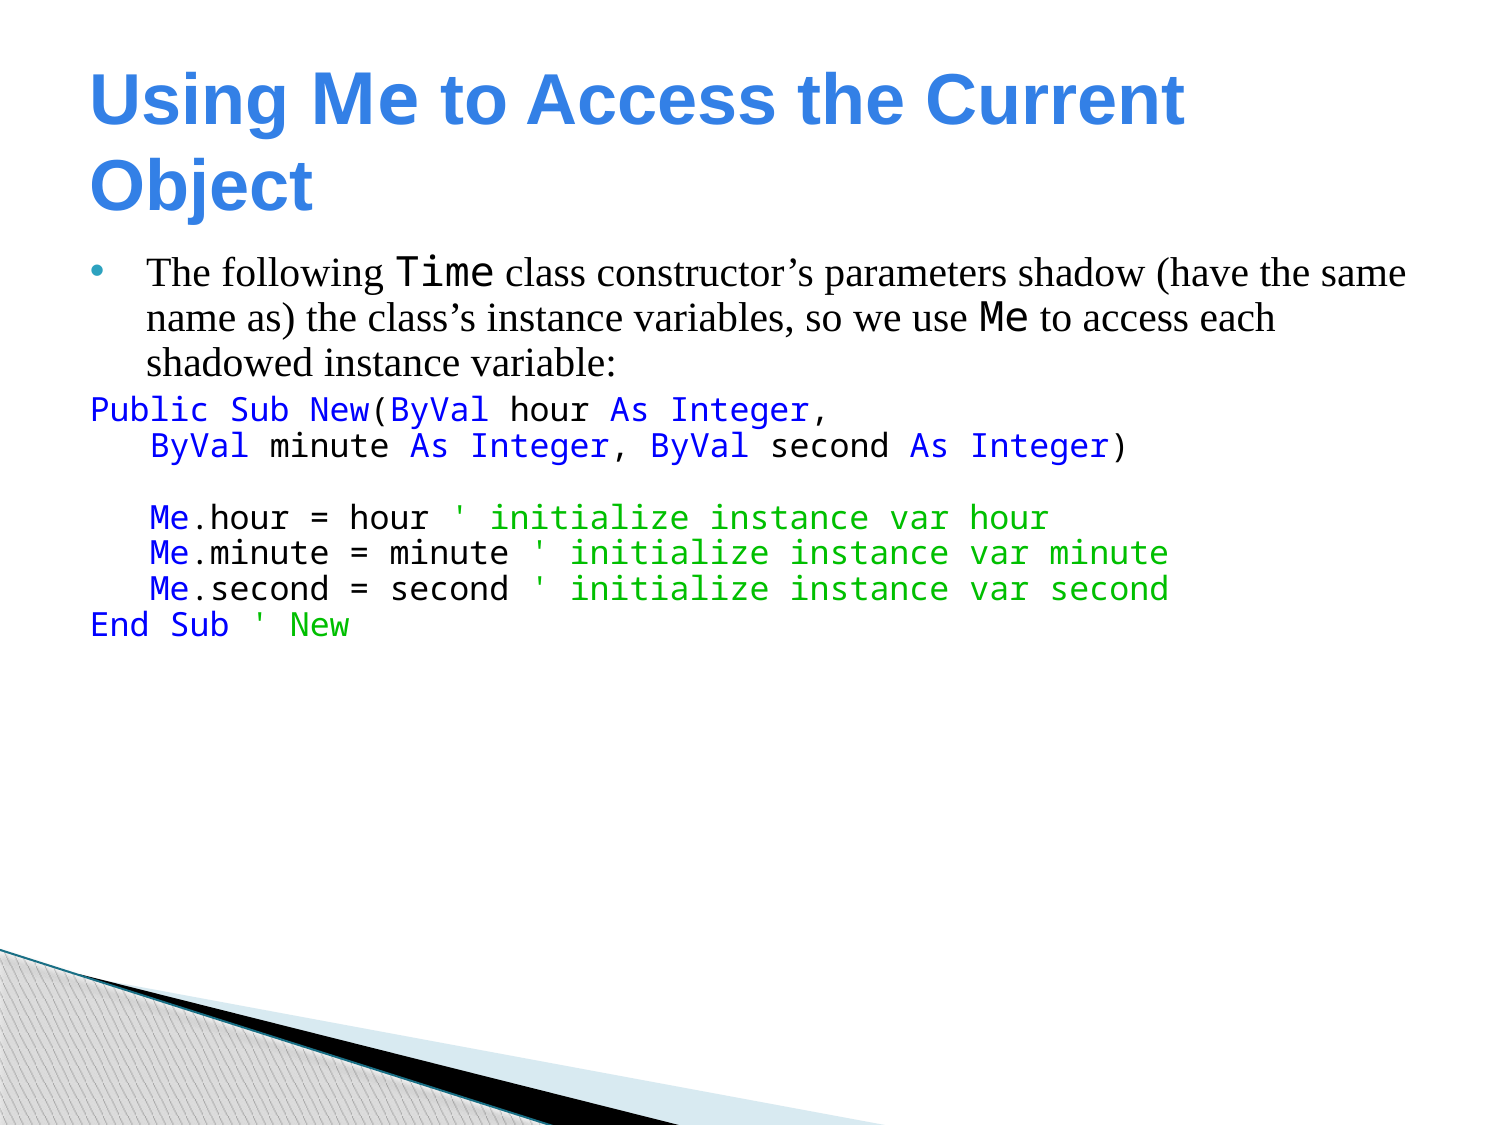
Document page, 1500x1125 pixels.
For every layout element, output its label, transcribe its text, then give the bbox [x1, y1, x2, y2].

title Using Me to Access the Current Object [75, 45, 1425, 233]
list The following Time class constructor’s parameters shadow (have the same name as) the class’s instance variables, so we use Me to access each shadowed instance variable: Public Sub New(ByVal hour As Integer, ByVal minute As Integer, ByVal second As Integer) Me.hour = hour ' initialize instance var hour Me.minute = minute ' initialize instance var minute Me.second = second ' initialize instance var second End Sub ' New [75, 243, 1425, 986]
